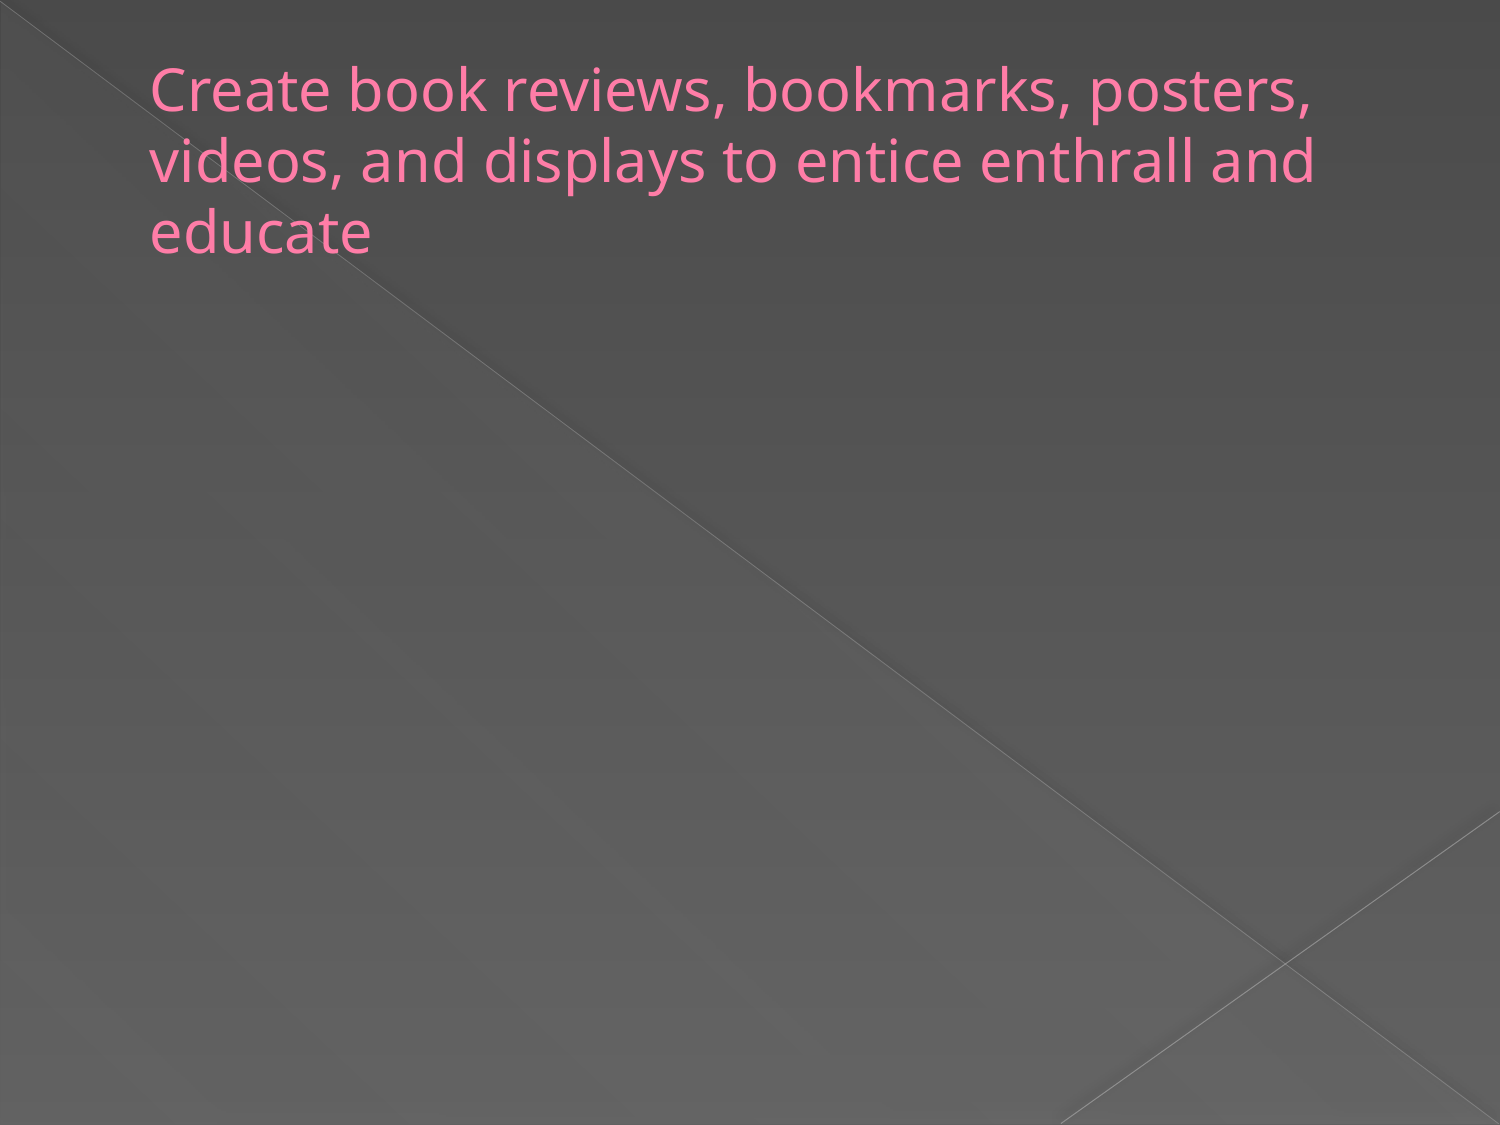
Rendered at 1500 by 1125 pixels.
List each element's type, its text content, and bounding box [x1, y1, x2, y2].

title Create book reviews, bookmarks, posters, videos, and displays to entice enthrall and educate [75, 43, 1425, 274]
